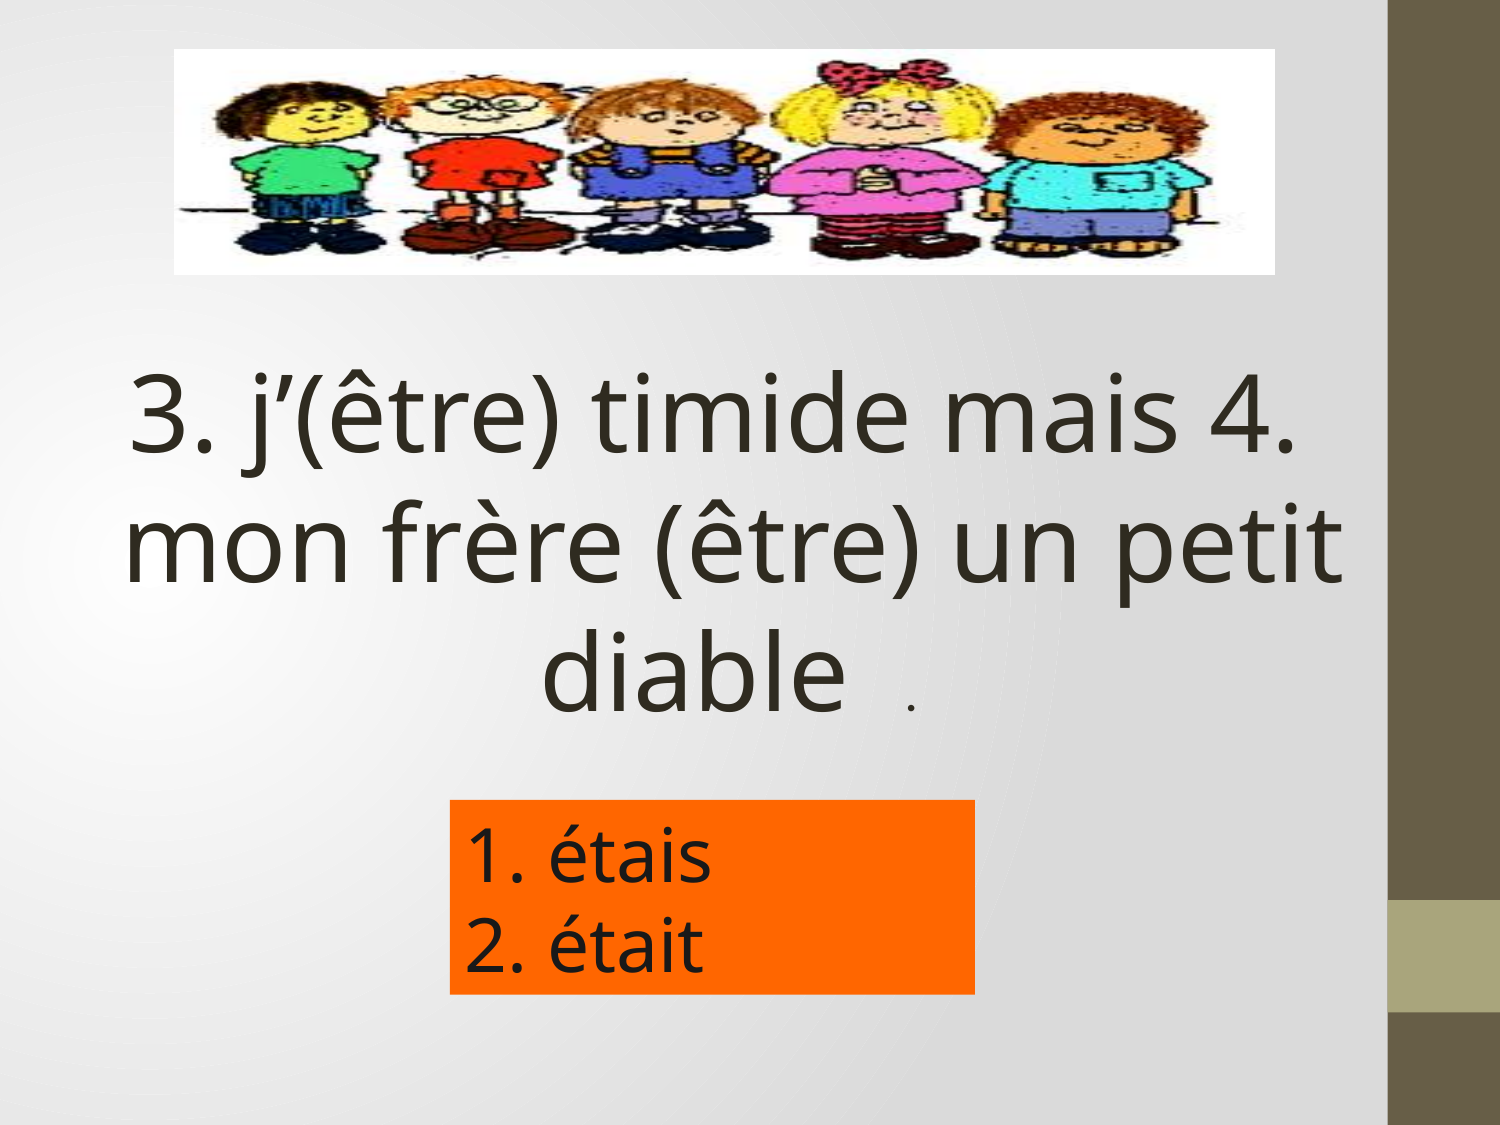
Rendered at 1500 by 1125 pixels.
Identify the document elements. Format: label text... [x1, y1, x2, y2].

picture [174, 49, 1276, 276]
list 3. j’(être) timide mais 4. mon frère (être) un petit diable . [50, 337, 1363, 744]
text_box 1. étais 2. était [449, 799, 975, 995]
